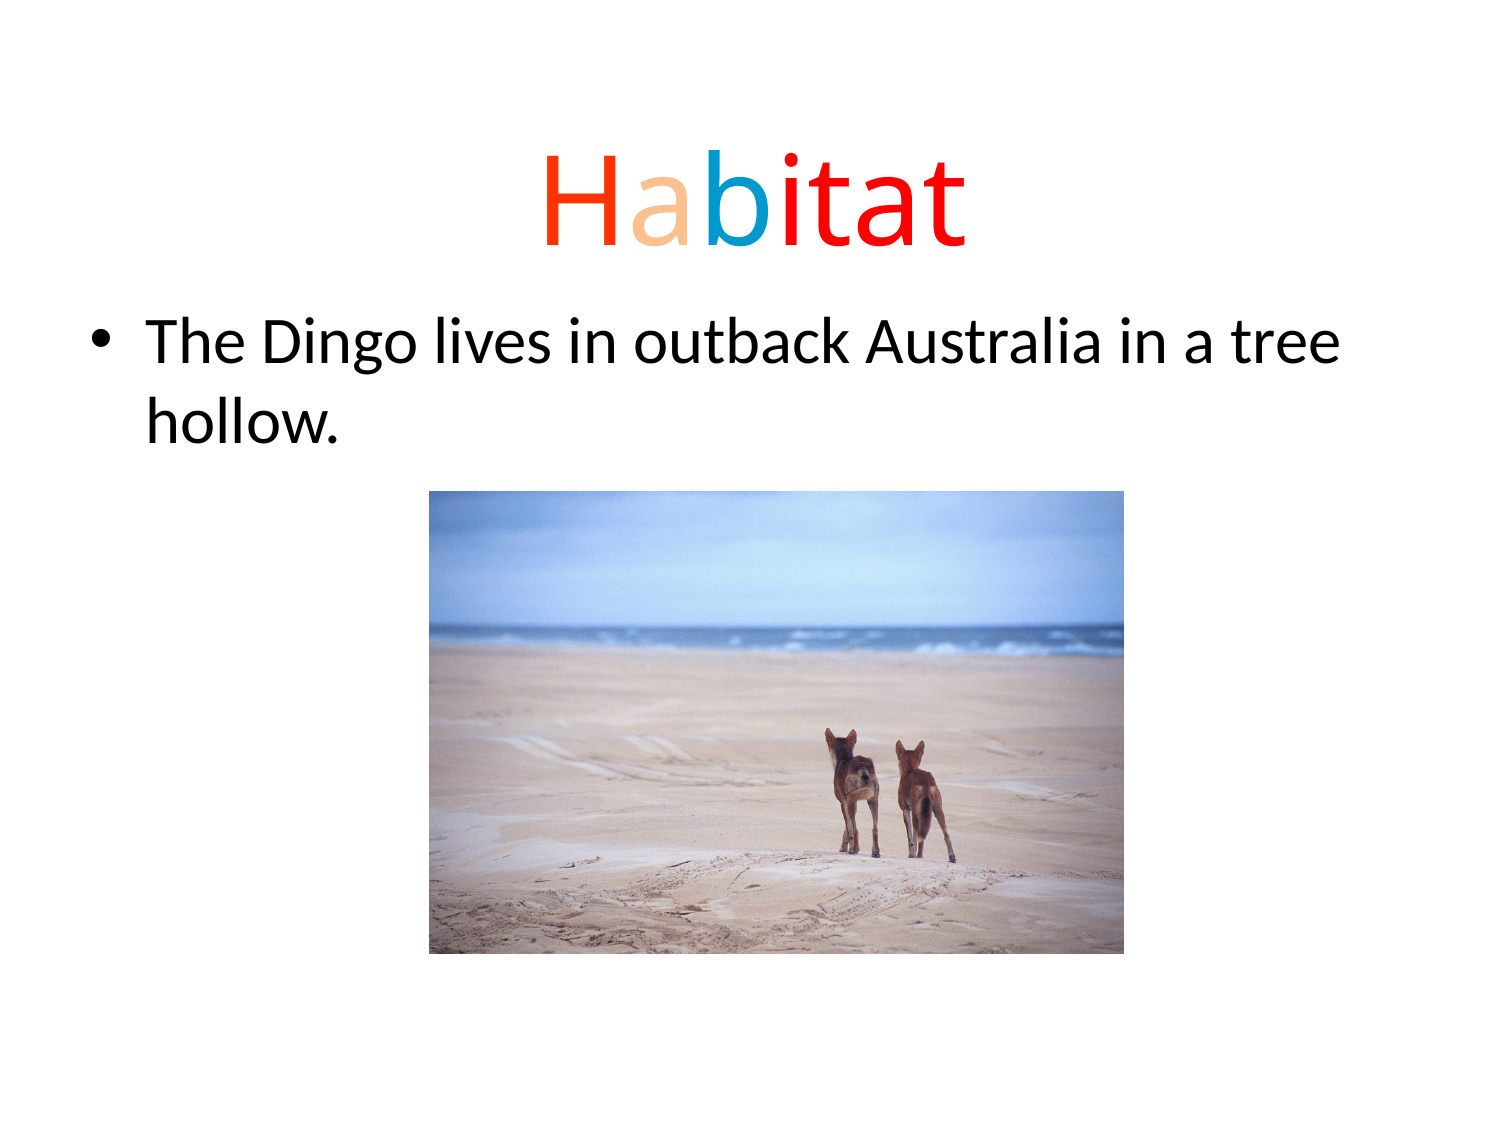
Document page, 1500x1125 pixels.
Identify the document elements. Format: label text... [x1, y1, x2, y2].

title Habitat [76, 101, 1427, 196]
list The Dingo lives in outback Australia in a tree hollow. [74, 196, 1500, 1017]
picture [429, 491, 1124, 954]
